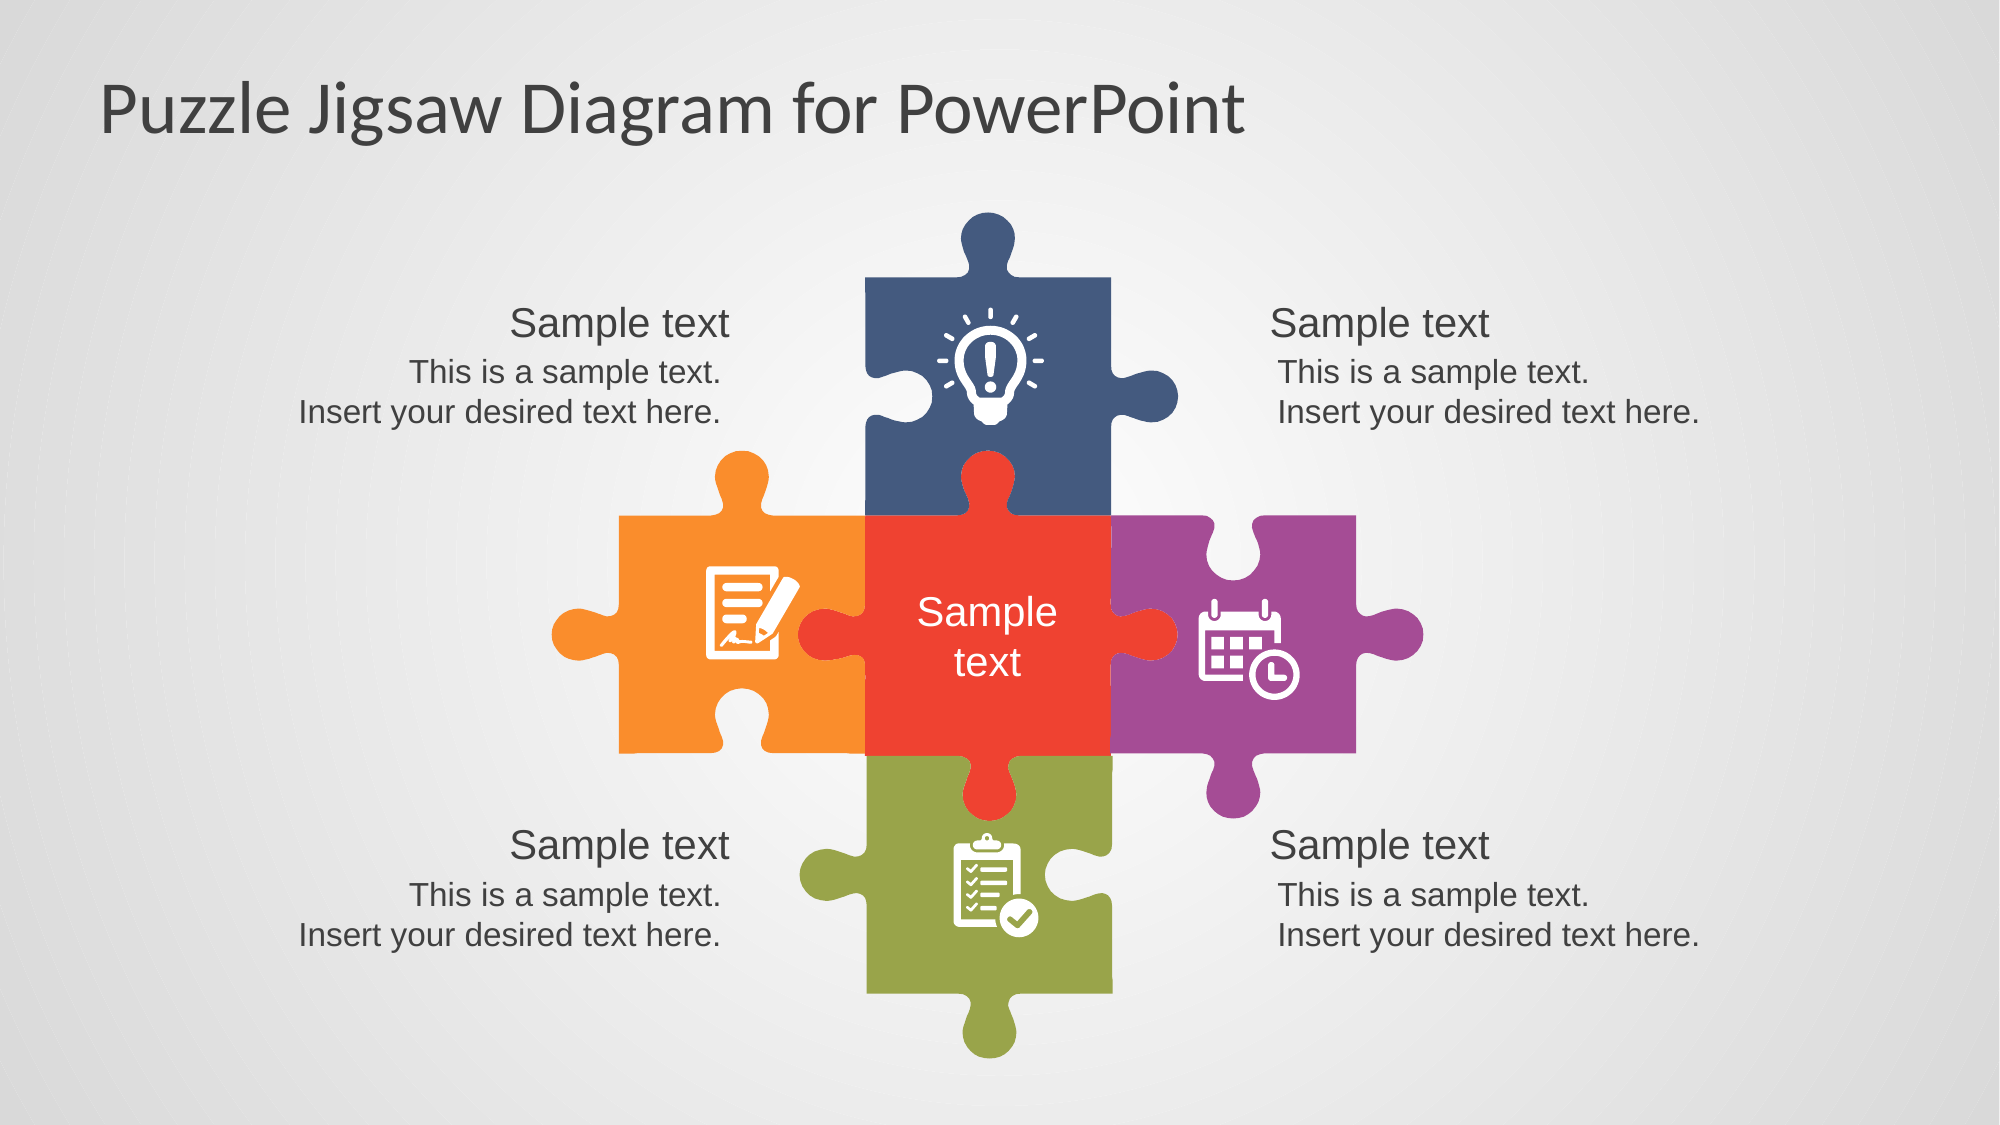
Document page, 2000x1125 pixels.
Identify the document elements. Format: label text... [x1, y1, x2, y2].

text_box This is a sample text. Insert your desired text here. [283, 354, 737, 438]
text_box This is a sample text. Insert your desired text here. [1262, 876, 1717, 960]
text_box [936, 307, 1045, 426]
text_box Sample text [1254, 288, 1723, 354]
text_box [1211, 598, 1218, 618]
text_box Sample text [276, 810, 745, 876]
text_box Sample text [276, 288, 745, 354]
text_box [804, 451, 1177, 820]
text_box [1249, 649, 1300, 700]
text_box [953, 843, 1021, 927]
text_box Sample text [1254, 810, 1723, 876]
text_box [551, 450, 865, 754]
text_box [1198, 611, 1281, 681]
title Puzzle Jigsaw Diagram for PowerPoint [99, 45, 1900, 162]
text_box Sample text [891, 577, 1084, 693]
text_box This is a sample text. Insert your desired text here. [283, 876, 737, 960]
text_box [799, 755, 1113, 1059]
text_box [999, 898, 1039, 938]
text_box [865, 212, 1179, 516]
text_box [1261, 598, 1269, 618]
text_box [1110, 515, 1424, 819]
text_box This is a sample text. Insert your desired text here. [1262, 354, 1717, 438]
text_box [706, 566, 800, 660]
text_box [972, 833, 1002, 850]
